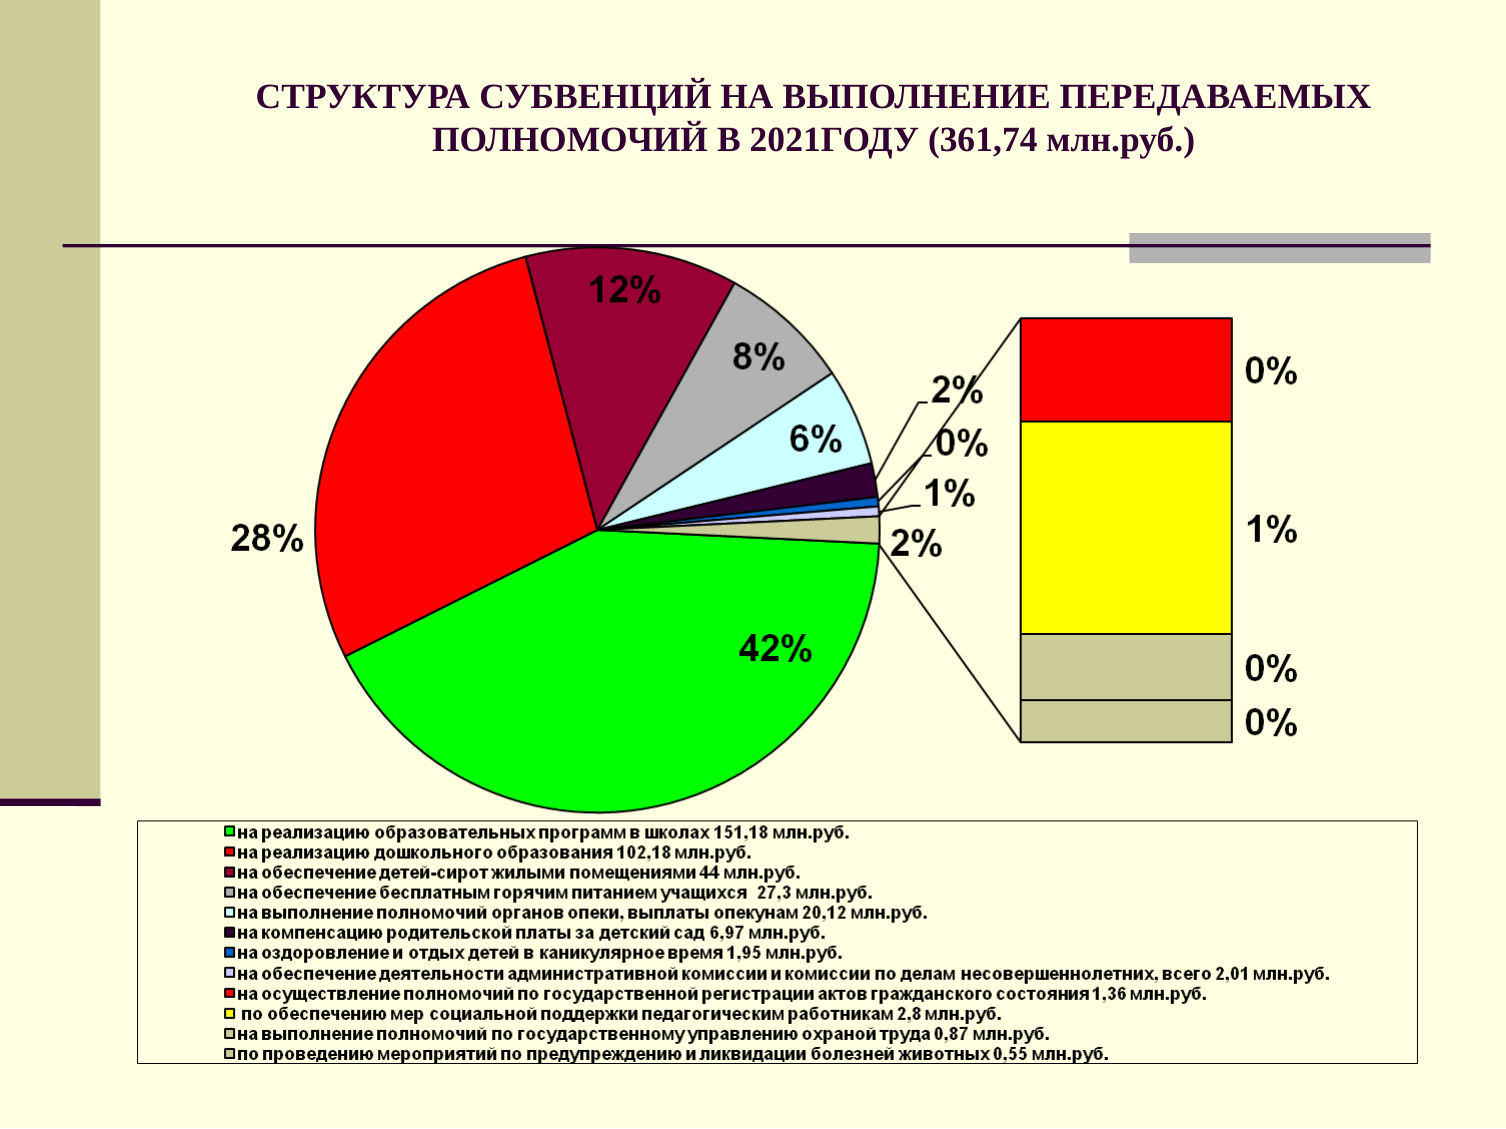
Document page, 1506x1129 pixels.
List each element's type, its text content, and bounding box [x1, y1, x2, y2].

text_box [84, 188, 1473, 1068]
title СТРУКТУРА СУБВЕНЦИЙ НА ВЫПОЛНЕНИЕ ПЕРЕДАВАЕМЫХ ПОЛНОМОЧИЙ В 2021ГОДУ (361,74 млн.руб.) [196, 45, 1431, 187]
